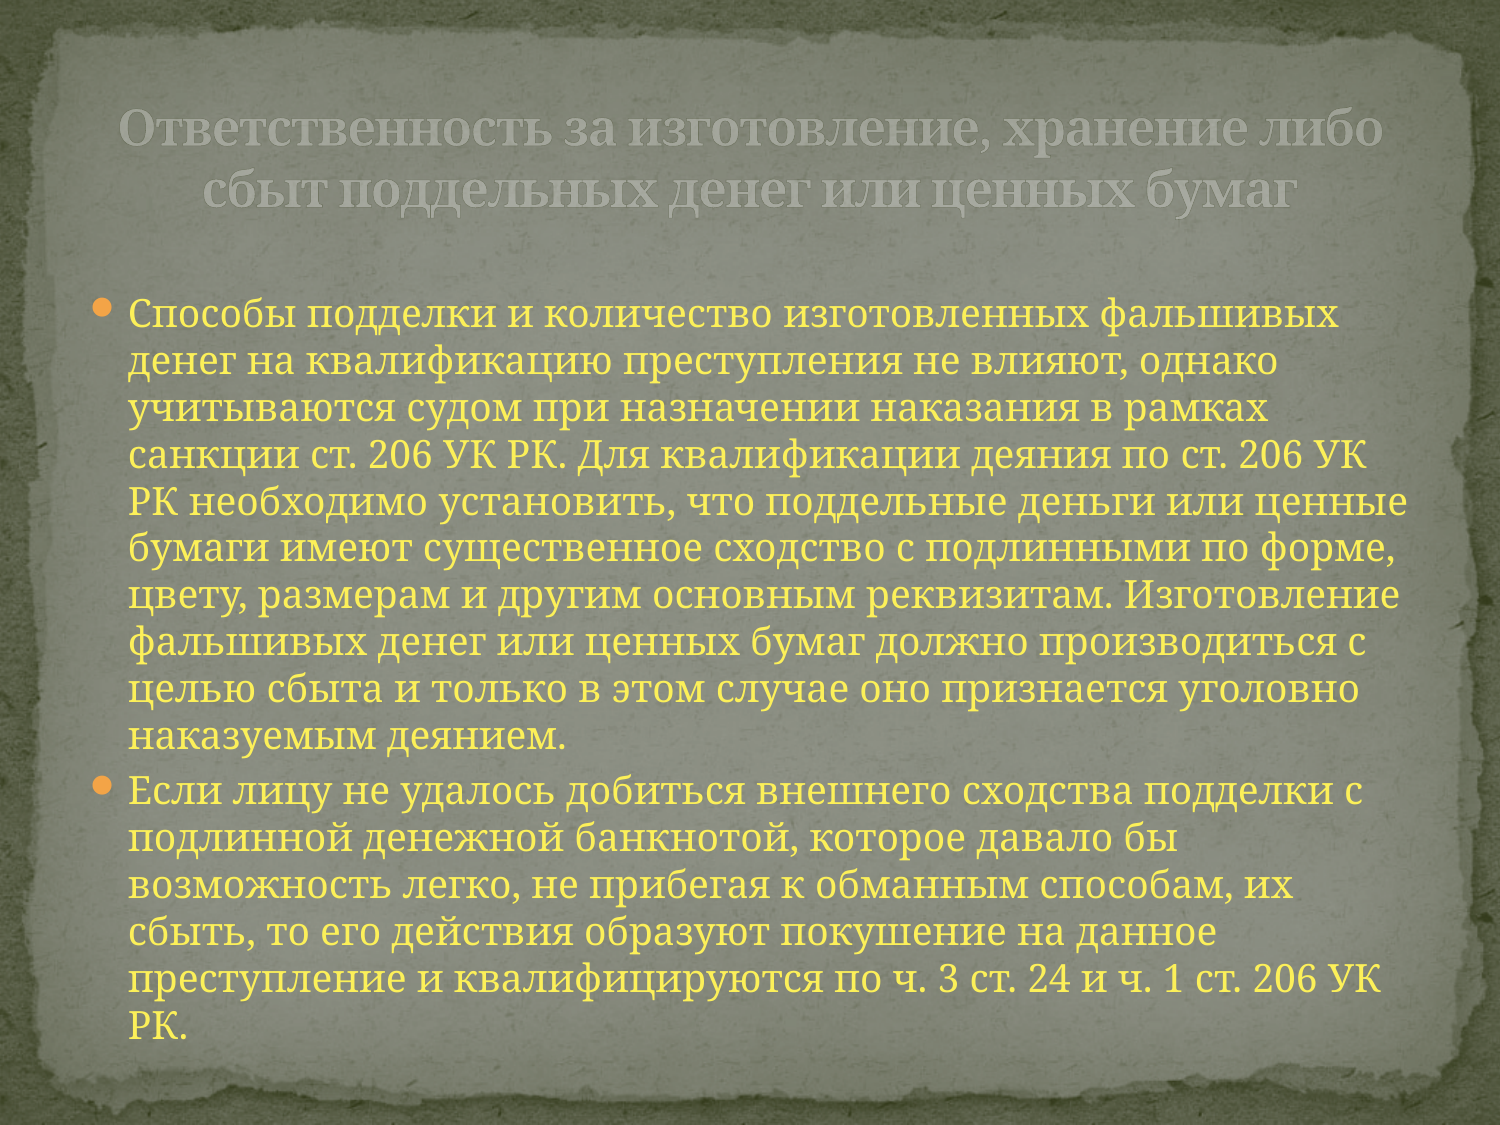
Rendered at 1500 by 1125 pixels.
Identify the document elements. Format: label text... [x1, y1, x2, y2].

list Способы подделки и количество изготовленных фальшивых денег на квалификацию преступления не влияют, однако учитываются судом при назначении наказания в рамках санкции ст. 206 УК РК. Для квалификации деяния по ст. 206 УК РК необходимо установить, что поддельные деньги или ценные бумаги имеют существенное сходство с подлинными по форме, цвету, размерам и другим основным реквизитам. Изготовление фальшивых денег или ценных бумаг должно производиться с целью сбыта и только в этом случае оно признается уголовно наказуемым деянием. Если лицу не удалось добиться внешнего сходства подделки с подлинной денежной банкнотой, которое давало бы возможность легко, не прибегая к обманным способам, их сбыть, то его действия образуют покушение на данное преступление и квалифицируются по ч. 3 ст. 24 и ч. 1 ст. 206 УК РК. [75, 281, 1425, 1055]
title Ответственность за изготовление, хранение либо сбыт поддельных денег или ценных бумаг [74, 46, 1425, 225]
